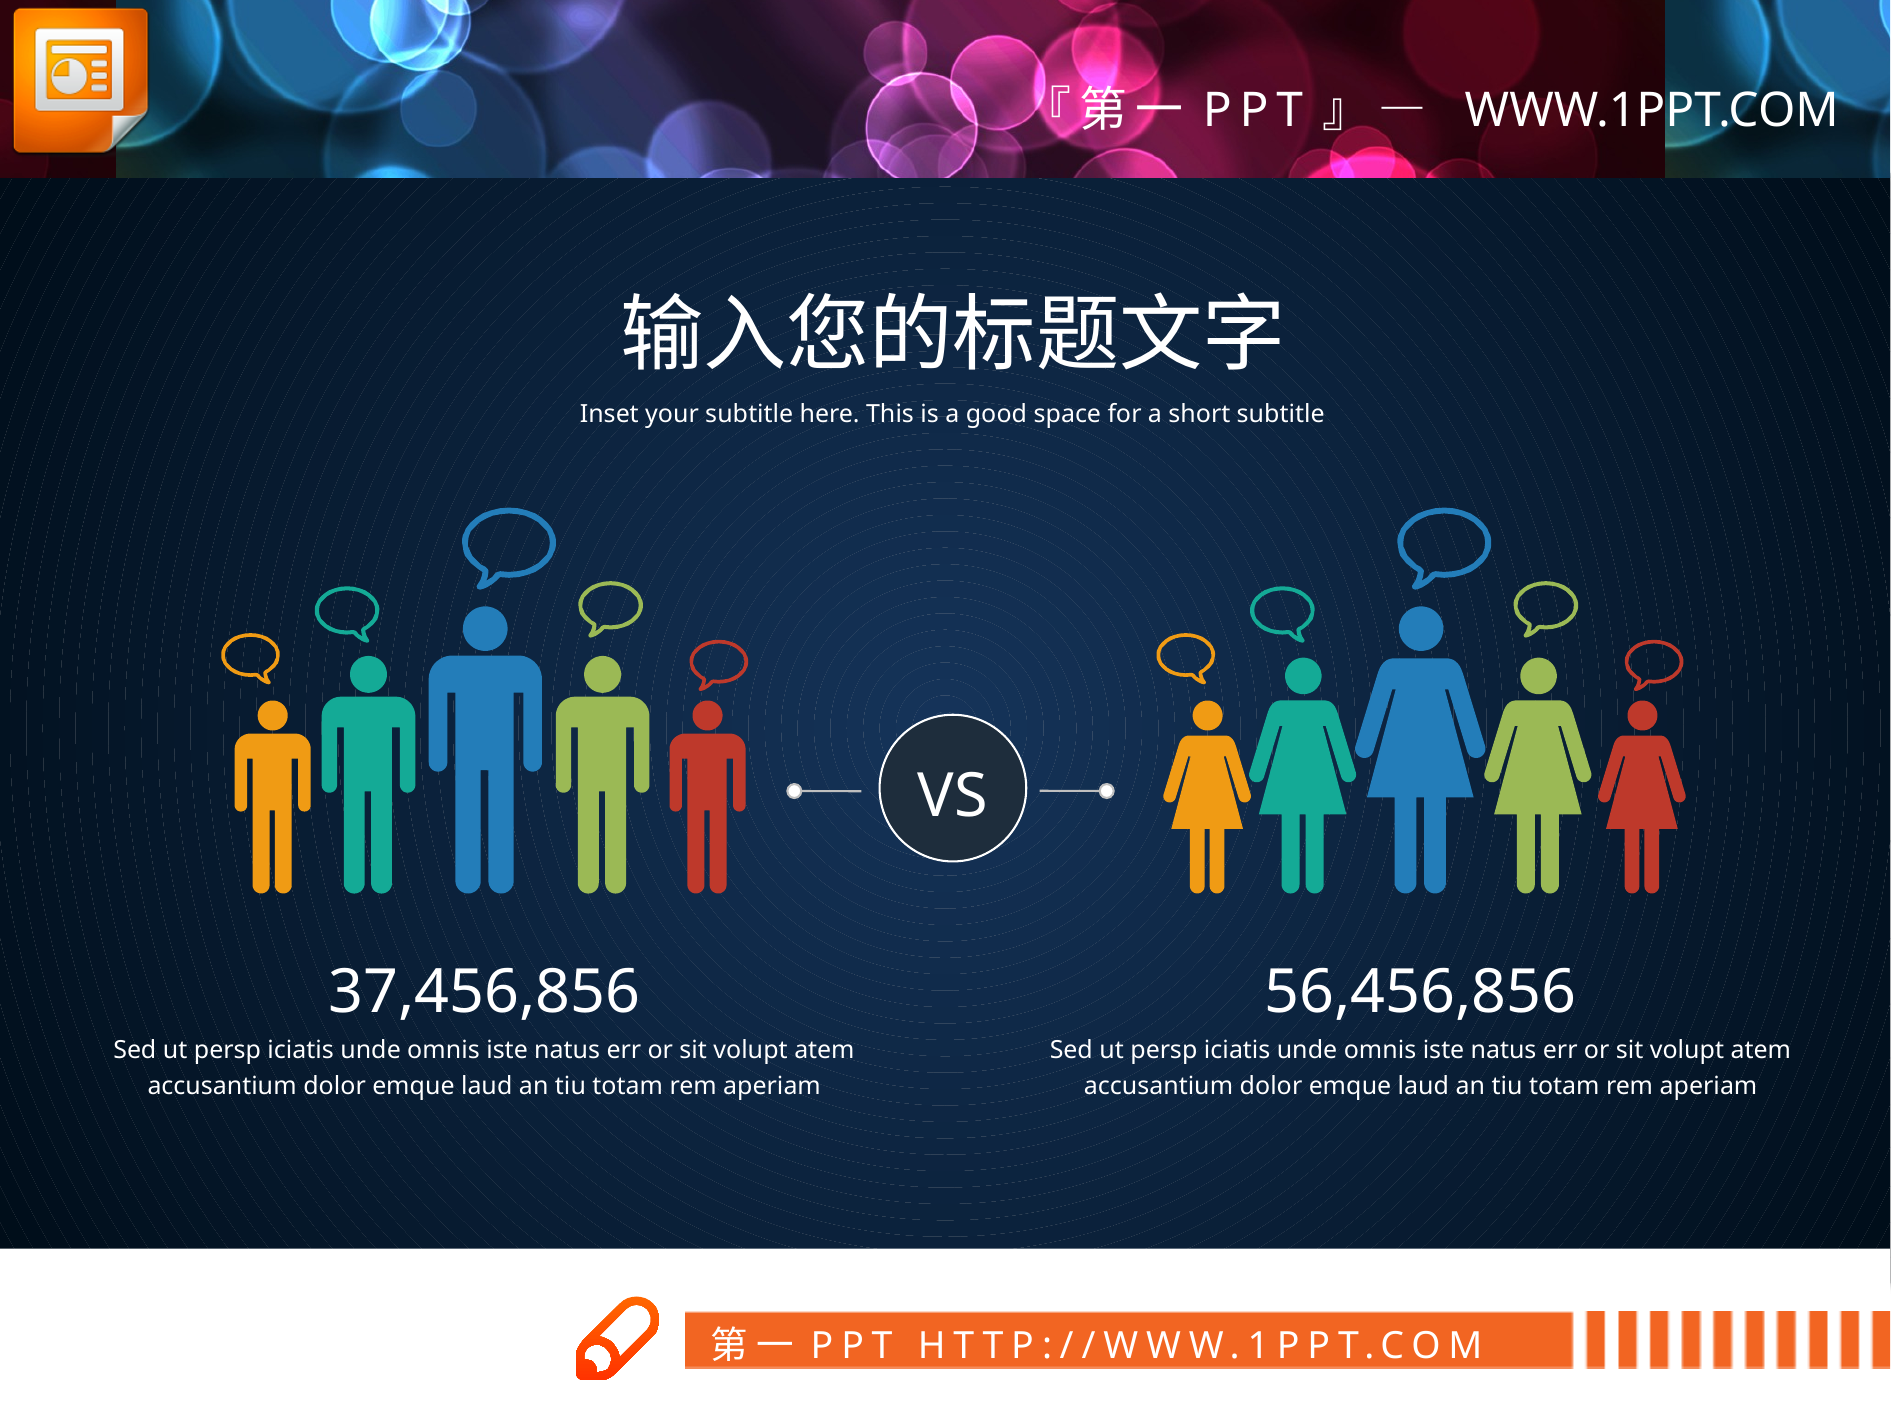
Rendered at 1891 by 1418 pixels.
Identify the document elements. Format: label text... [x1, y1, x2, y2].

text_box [1020, 950, 1823, 1099]
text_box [1156, 507, 1686, 894]
text_box Inset your subtitle here. This is a good space for a short subtitle [83, 387, 1823, 438]
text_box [83, 950, 886, 1099]
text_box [221, 507, 749, 894]
picture [0, 0, 1891, 178]
picture [685, 1311, 1891, 1369]
text_box 输入您的标题文字 [82, 280, 1824, 381]
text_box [787, 714, 1114, 862]
